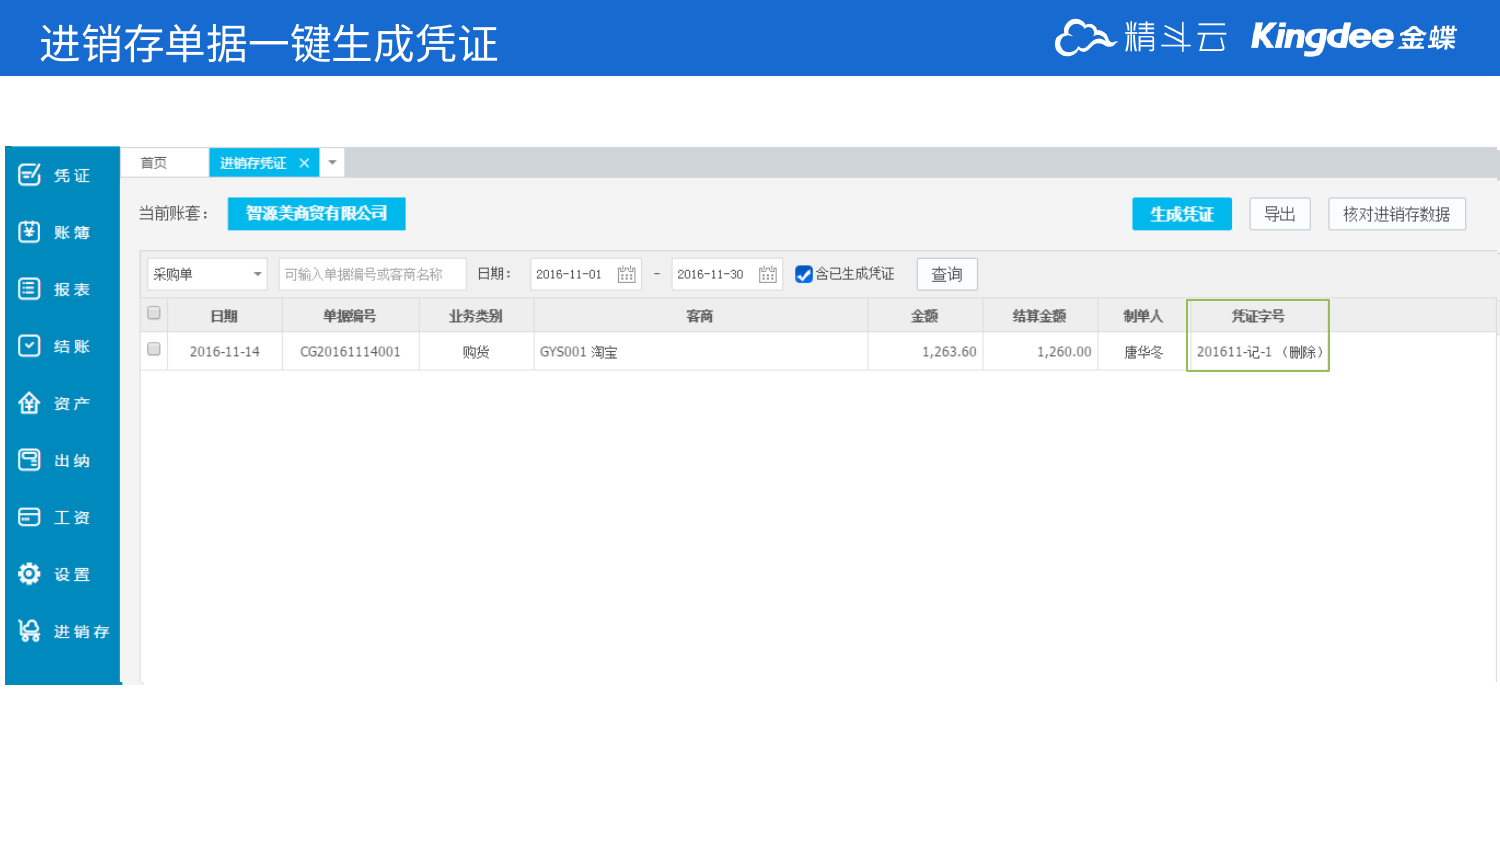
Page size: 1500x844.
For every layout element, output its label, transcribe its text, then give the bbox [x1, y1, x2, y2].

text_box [5, 146, 1497, 682]
picture [1194, 0, 1487, 69]
title 进销存单据一键生成凭证 [24, 0, 1194, 86]
